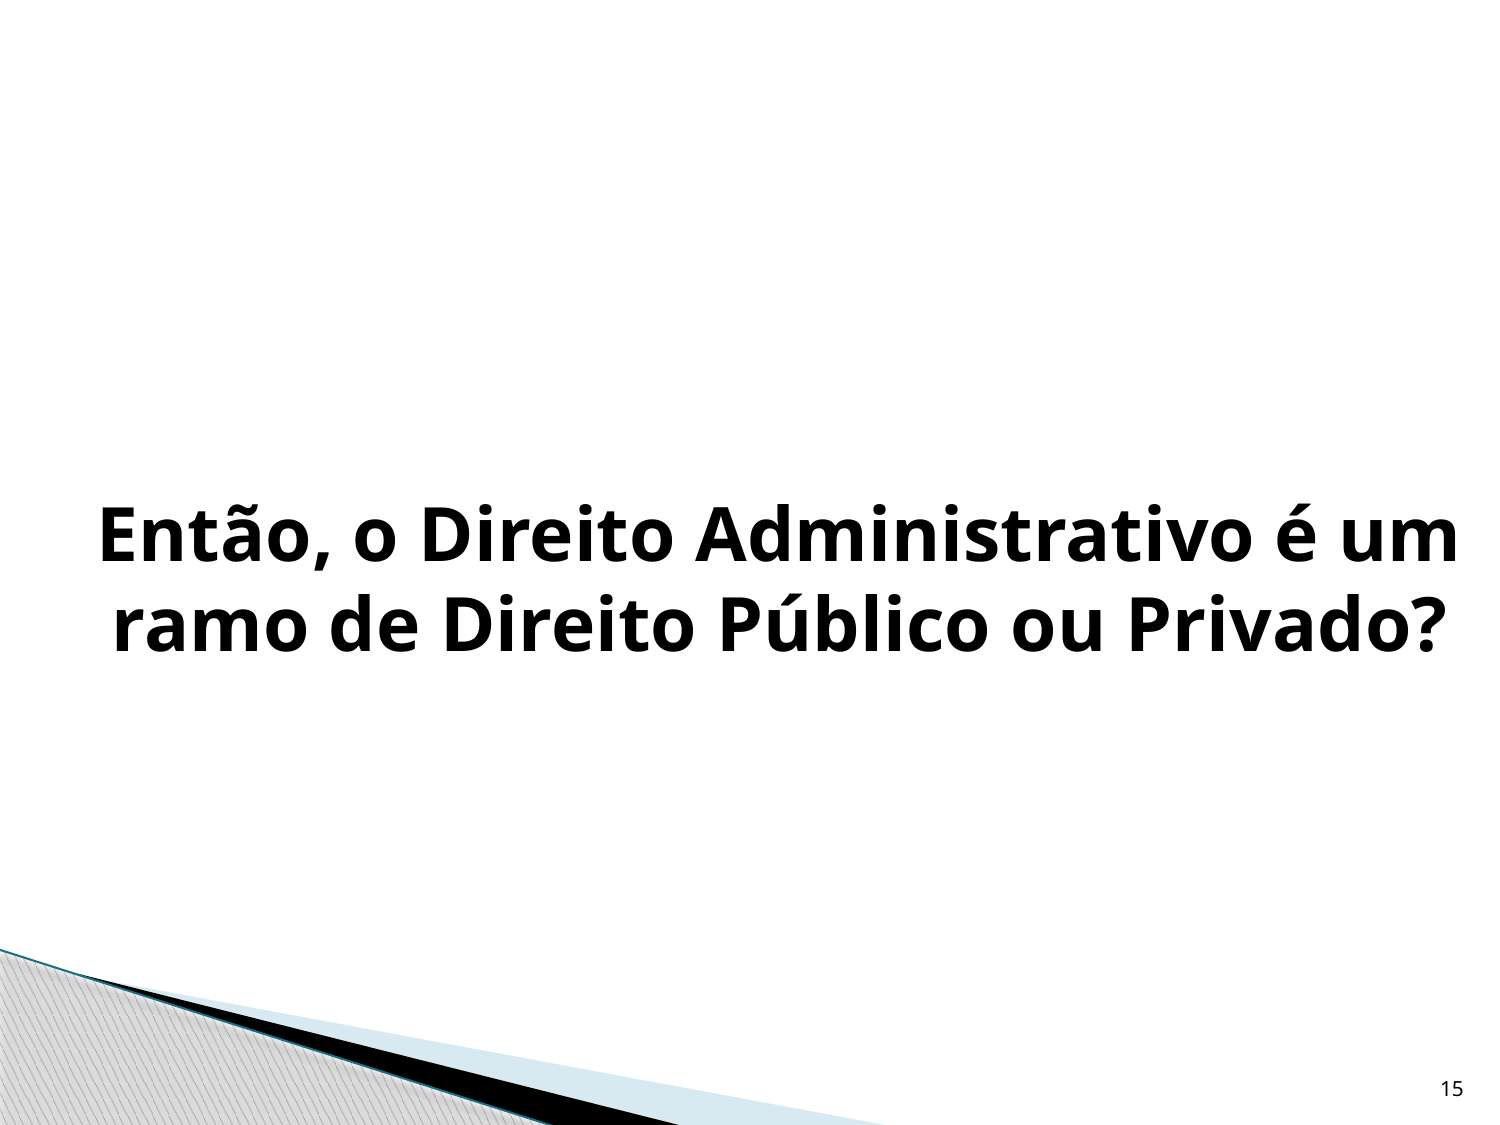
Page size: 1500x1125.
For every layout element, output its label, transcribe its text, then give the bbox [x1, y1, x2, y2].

list Então, o Direito Administrativo é um ramo de Direito Público ou Privado? [0, 175, 1500, 1020]
slide_number 15 [1418, 1051, 1479, 1112]
